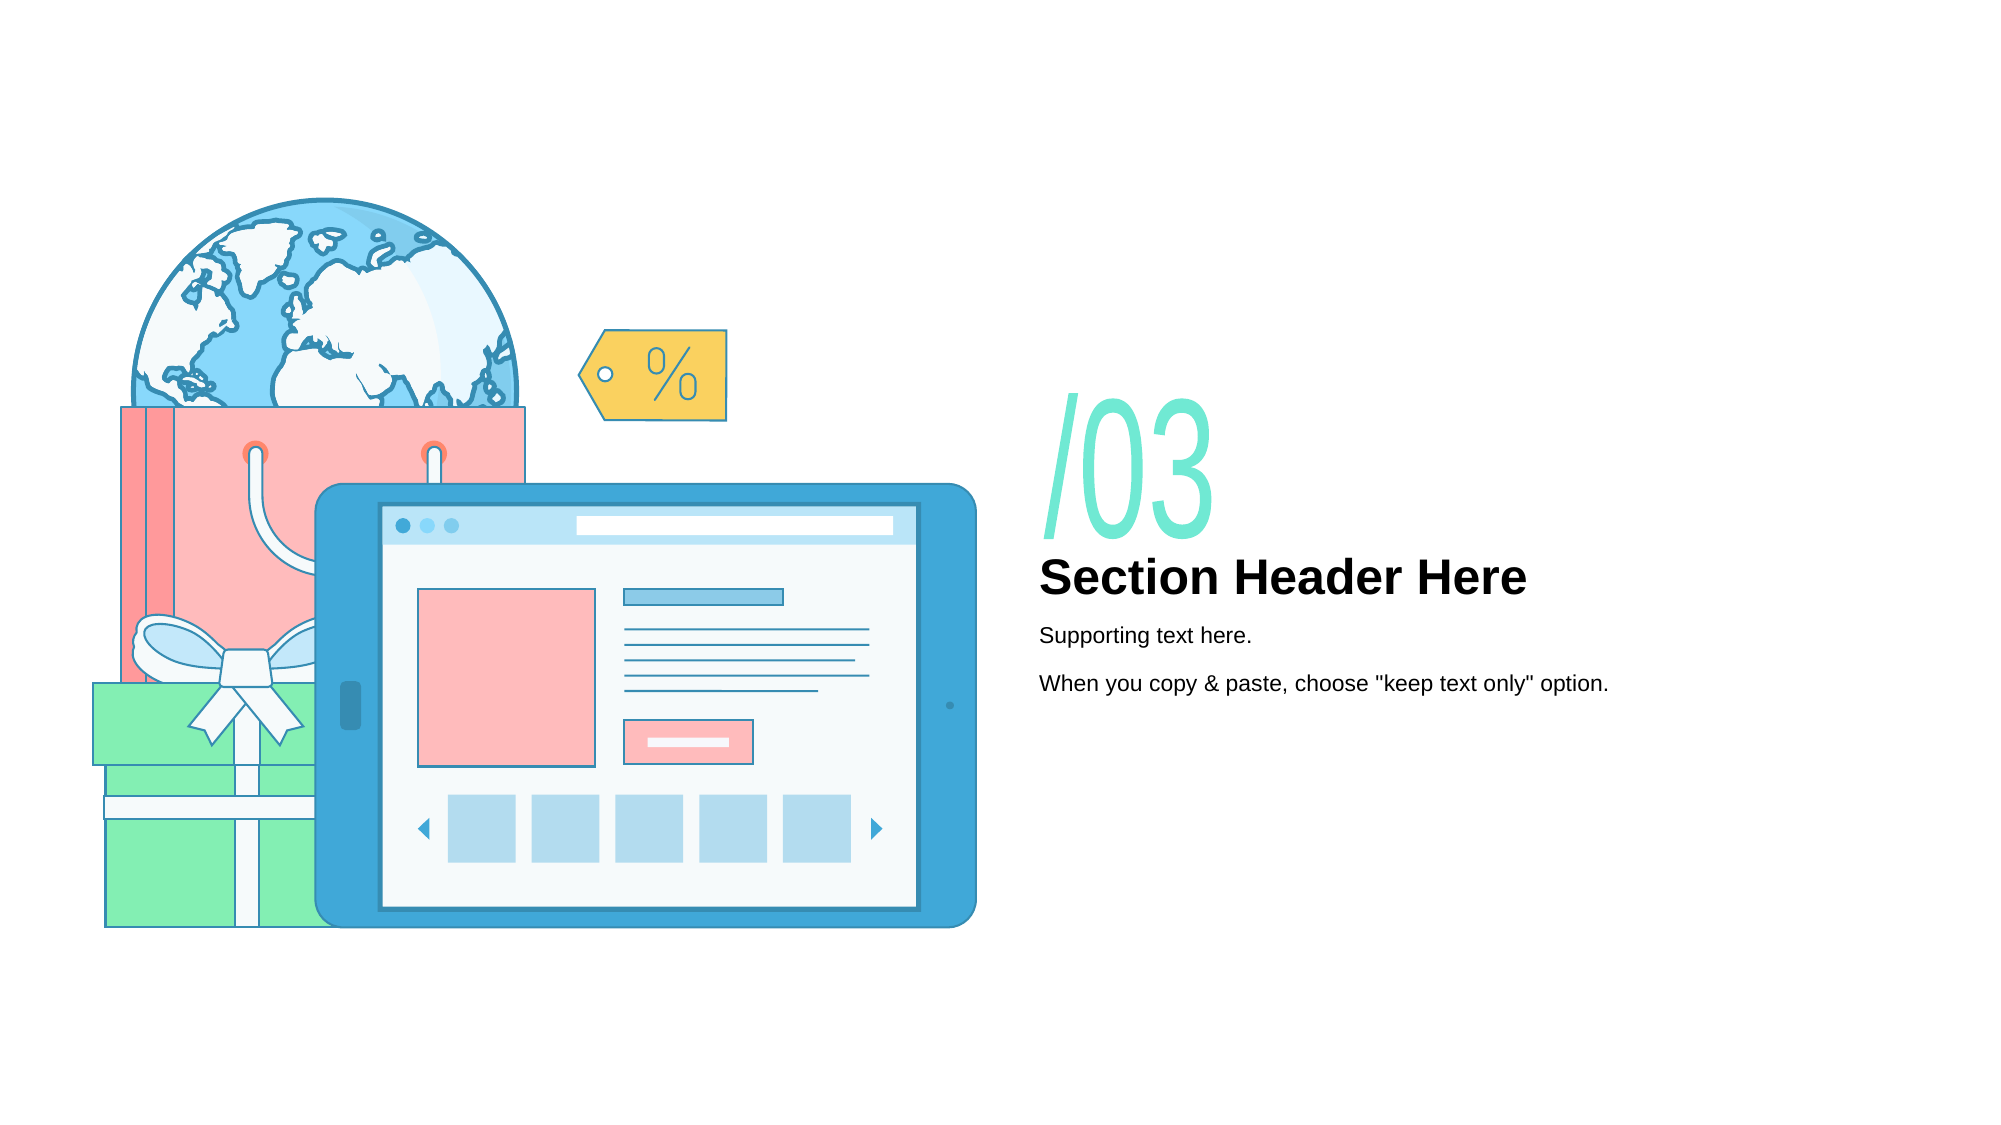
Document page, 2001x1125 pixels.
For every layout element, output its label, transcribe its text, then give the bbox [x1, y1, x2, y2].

list Supporting text here. When you copy & paste, choose "keep text only" option. [1024, 612, 1891, 780]
title Section Header Here [1024, 465, 1890, 612]
